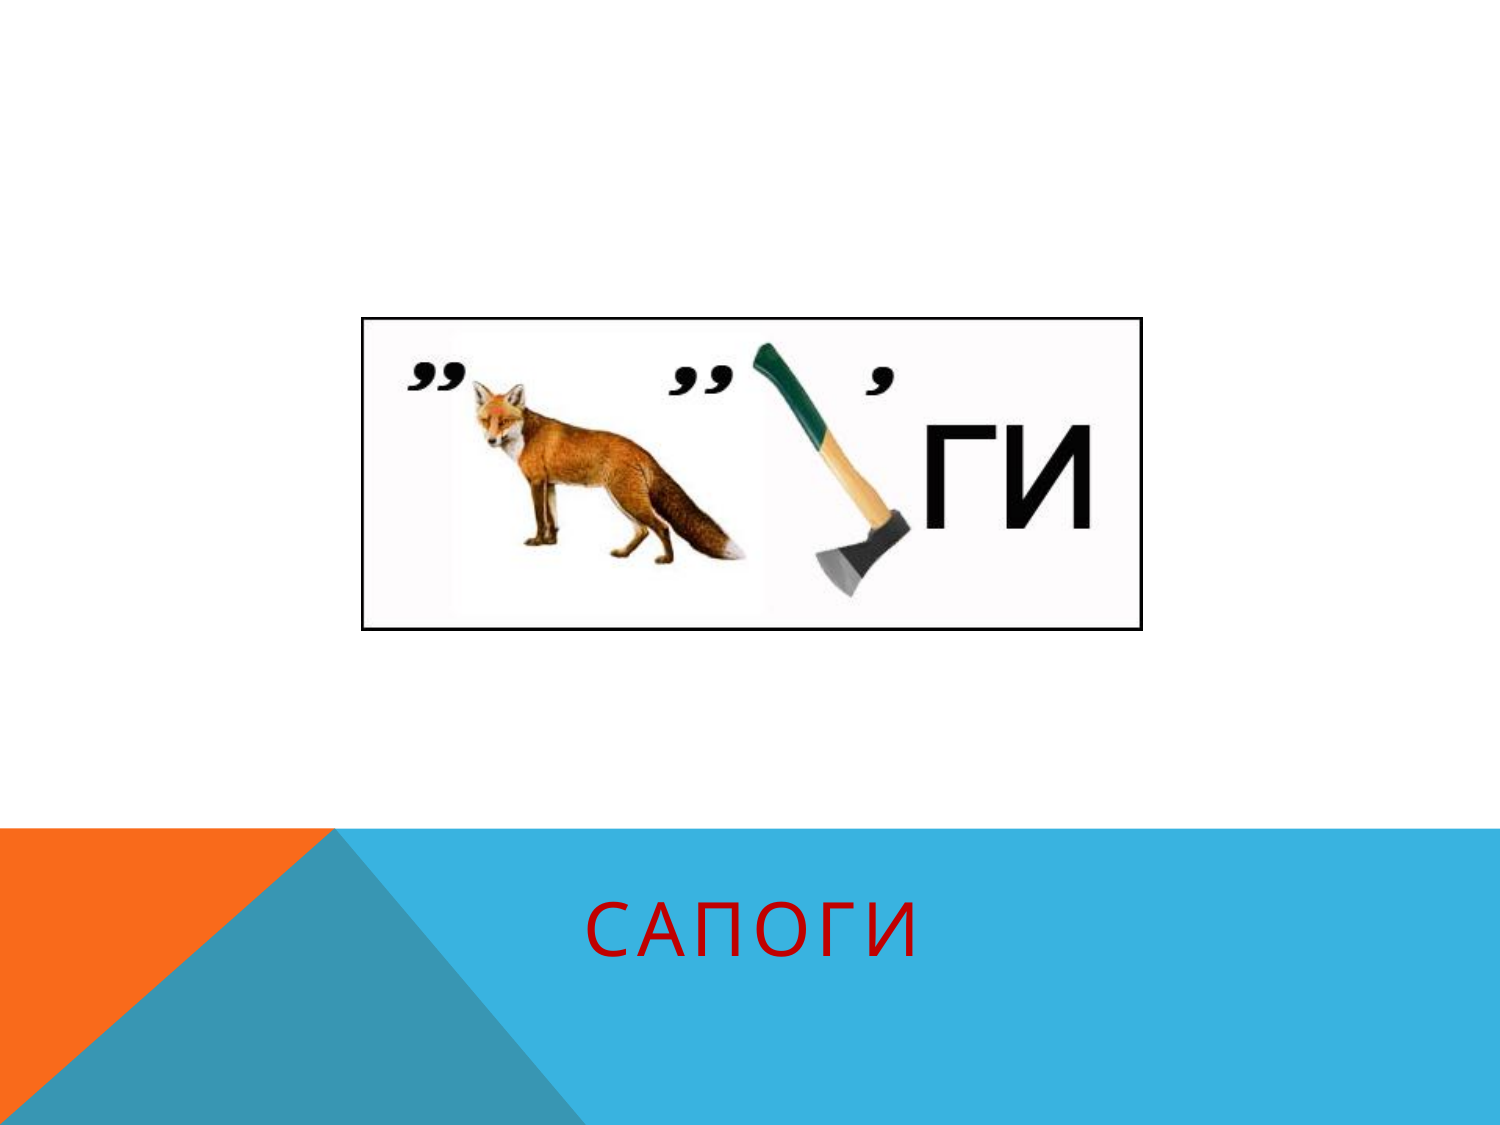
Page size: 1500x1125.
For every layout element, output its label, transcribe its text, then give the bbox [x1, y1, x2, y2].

title сапоги [134, 881, 1369, 972]
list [360, 317, 1143, 631]
